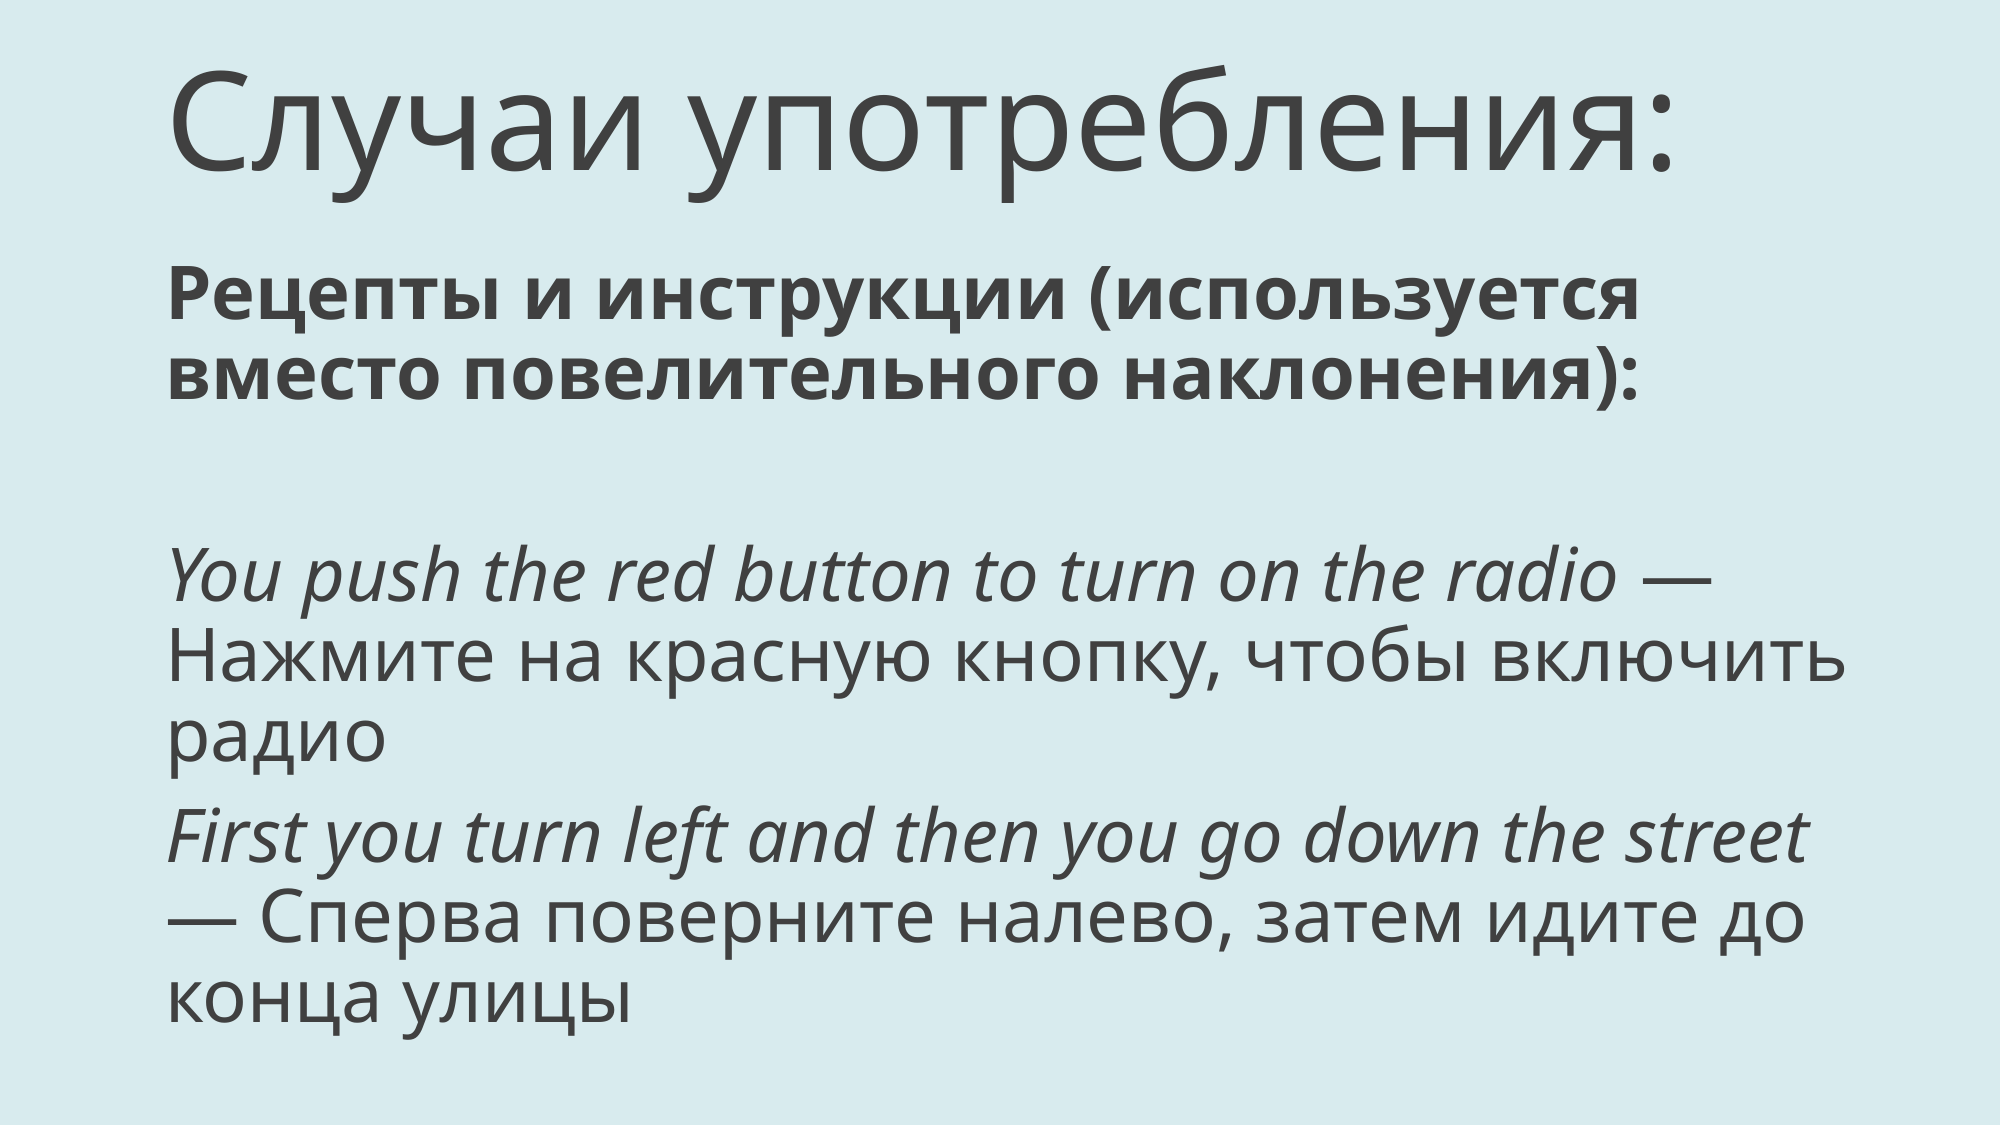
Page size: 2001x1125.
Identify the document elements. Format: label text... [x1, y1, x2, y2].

list Рецепты и инструкции (используется вместо повелительного наклонения): You push the red button to turn on the radio — Нажмите на красную кнопку, чтобы включить радио First you turn left and then you go down the street — Сперва поверните налево, затем идите до конца улицы [150, 247, 1912, 1052]
title Случаи употребления: [150, 44, 1947, 263]
